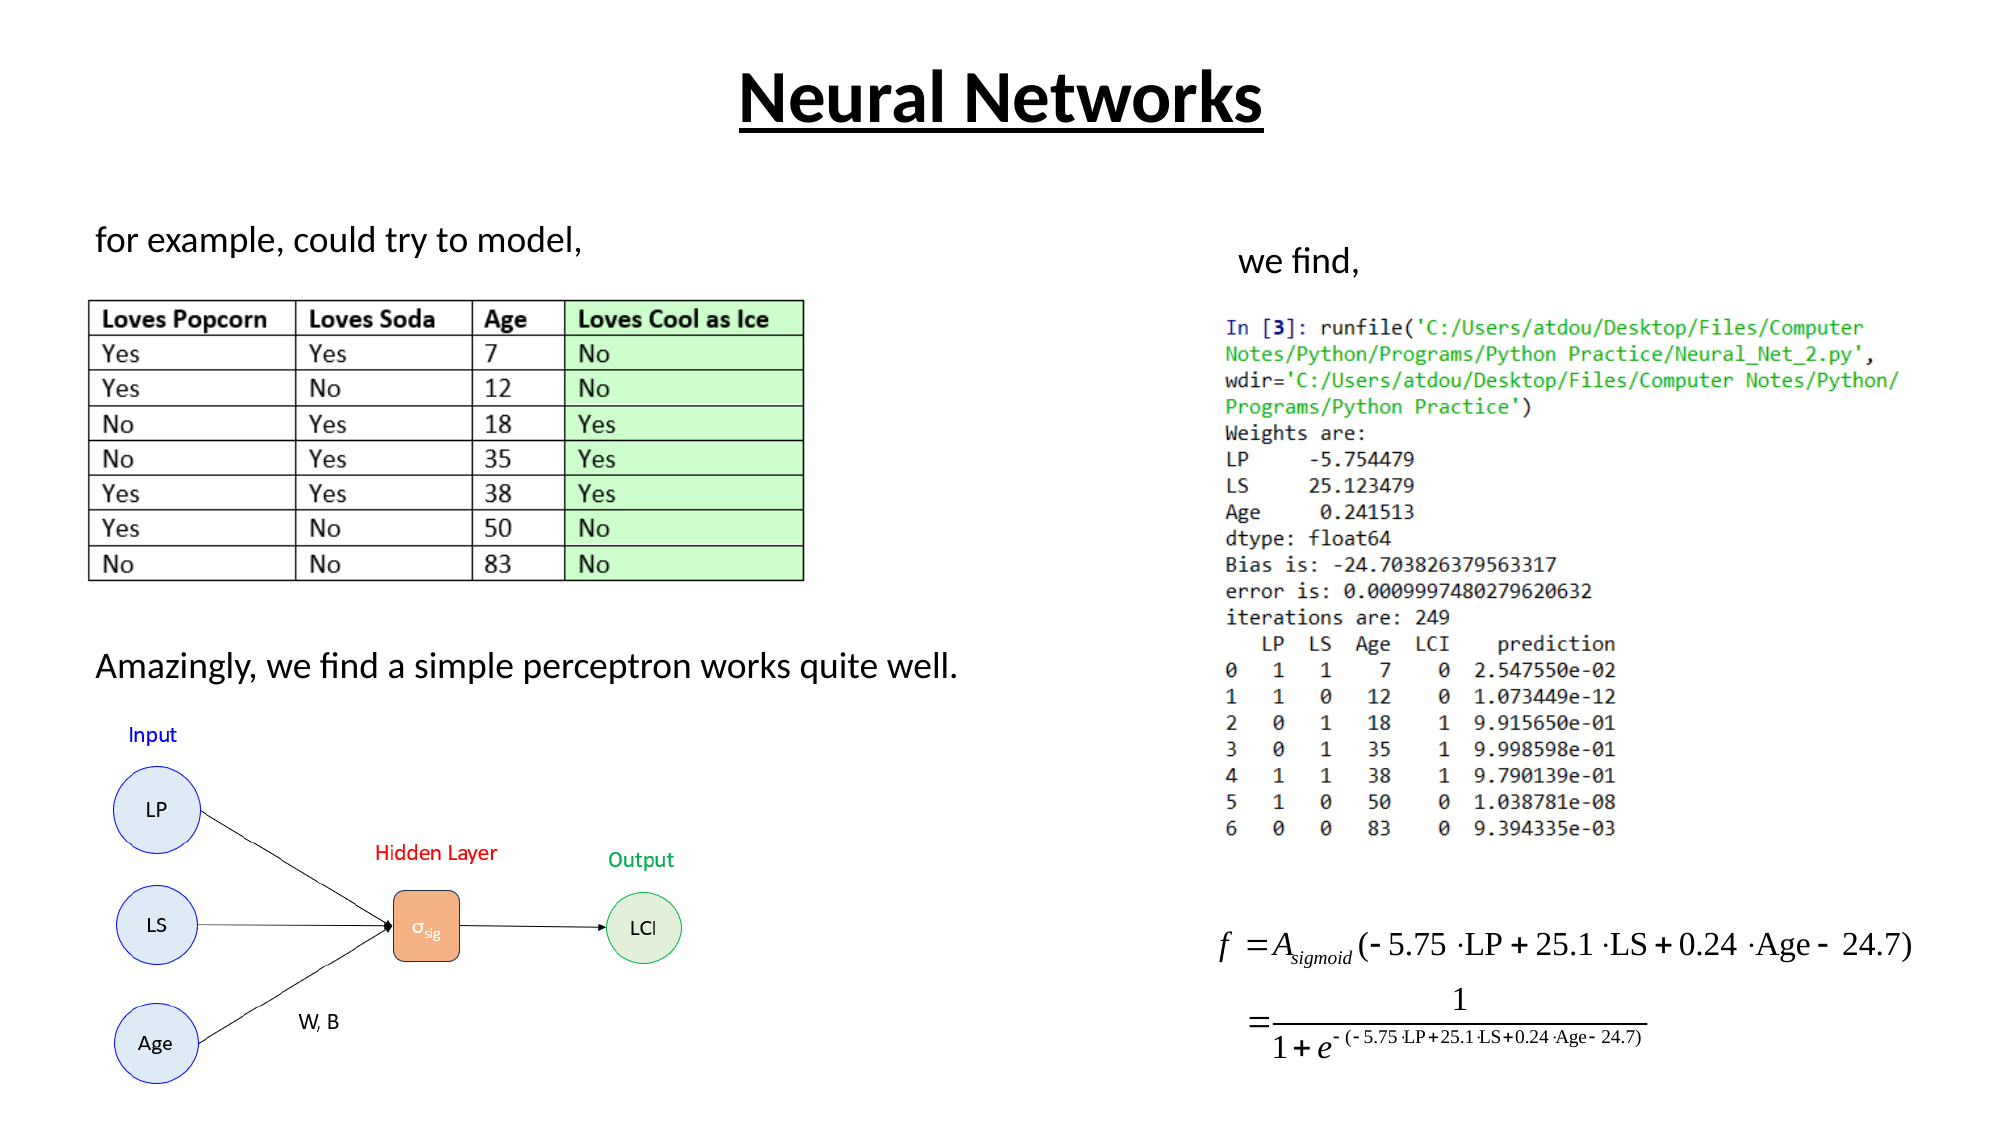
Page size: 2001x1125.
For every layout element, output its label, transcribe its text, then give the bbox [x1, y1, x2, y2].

title Neural Networks [695, 27, 1308, 147]
picture [80, 289, 814, 591]
picture [1223, 311, 1905, 846]
text_box Amazingly, we find a simple perceptron works quite well. [80, 634, 1000, 694]
text_box for example, could try to model, [80, 207, 728, 268]
picture [94, 719, 691, 1089]
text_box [1207, 921, 1920, 1067]
text_box we find, [1223, 228, 1635, 289]
